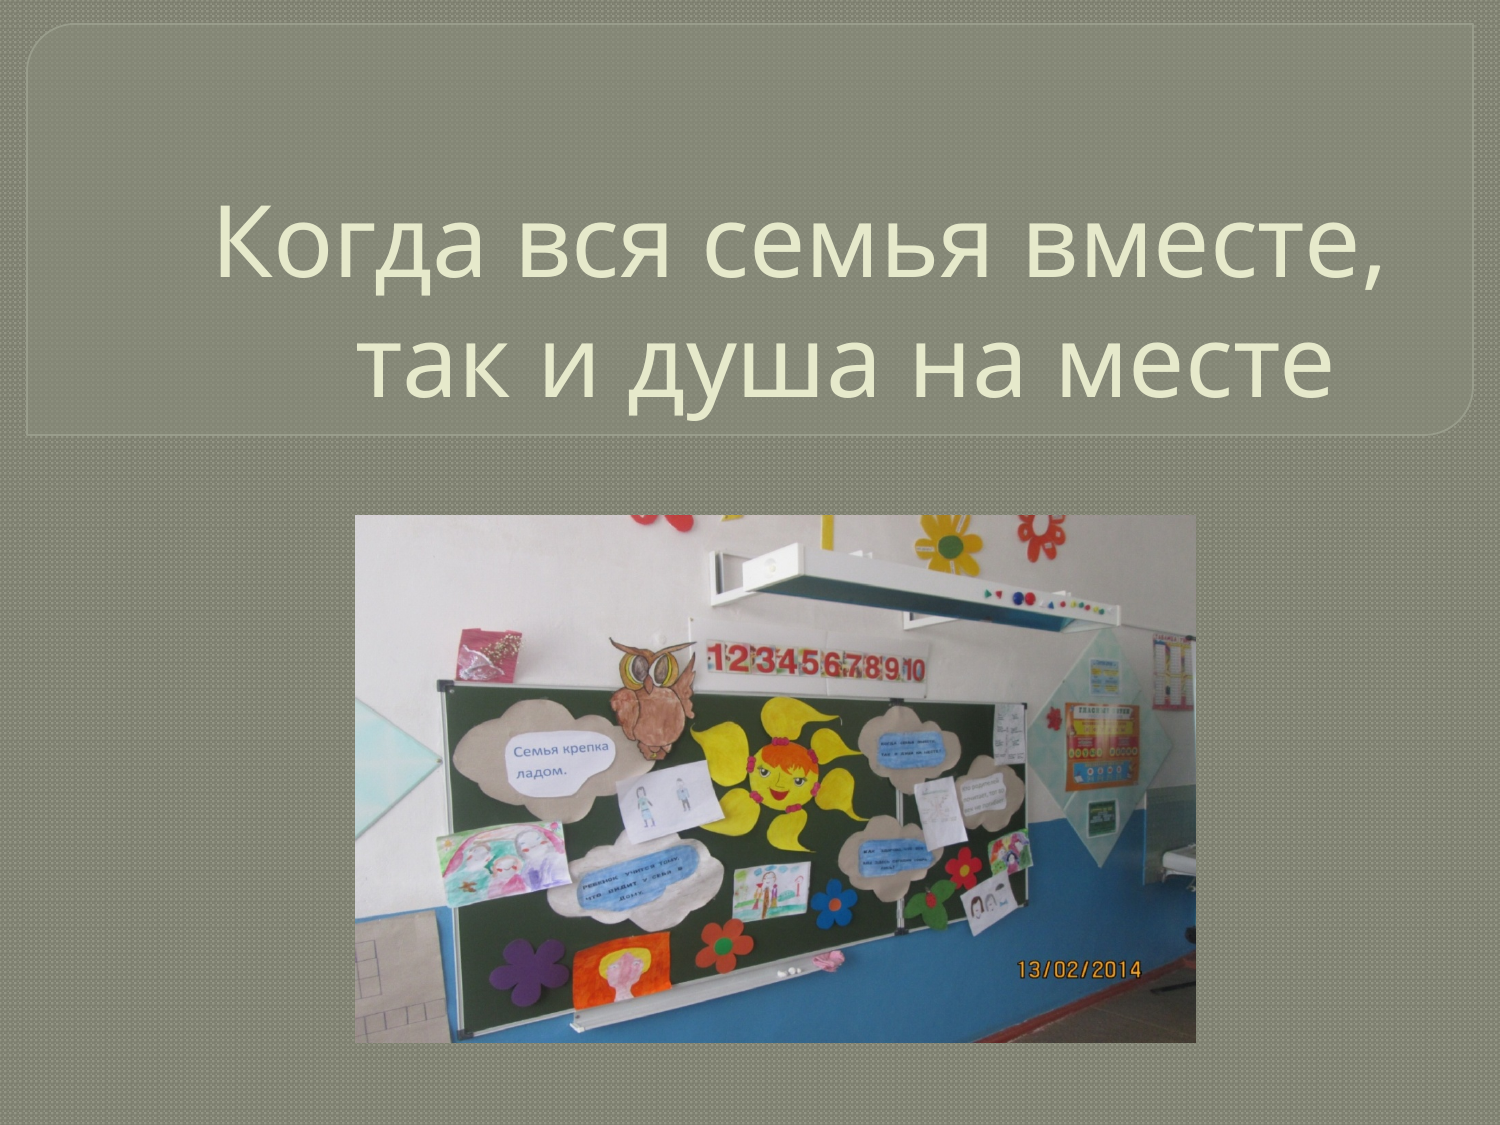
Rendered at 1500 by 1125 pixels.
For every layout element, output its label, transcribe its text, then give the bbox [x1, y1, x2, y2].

picture [355, 515, 1196, 1044]
title Когда вся семья вместе, так и душа на месте [76, 62, 1427, 425]
